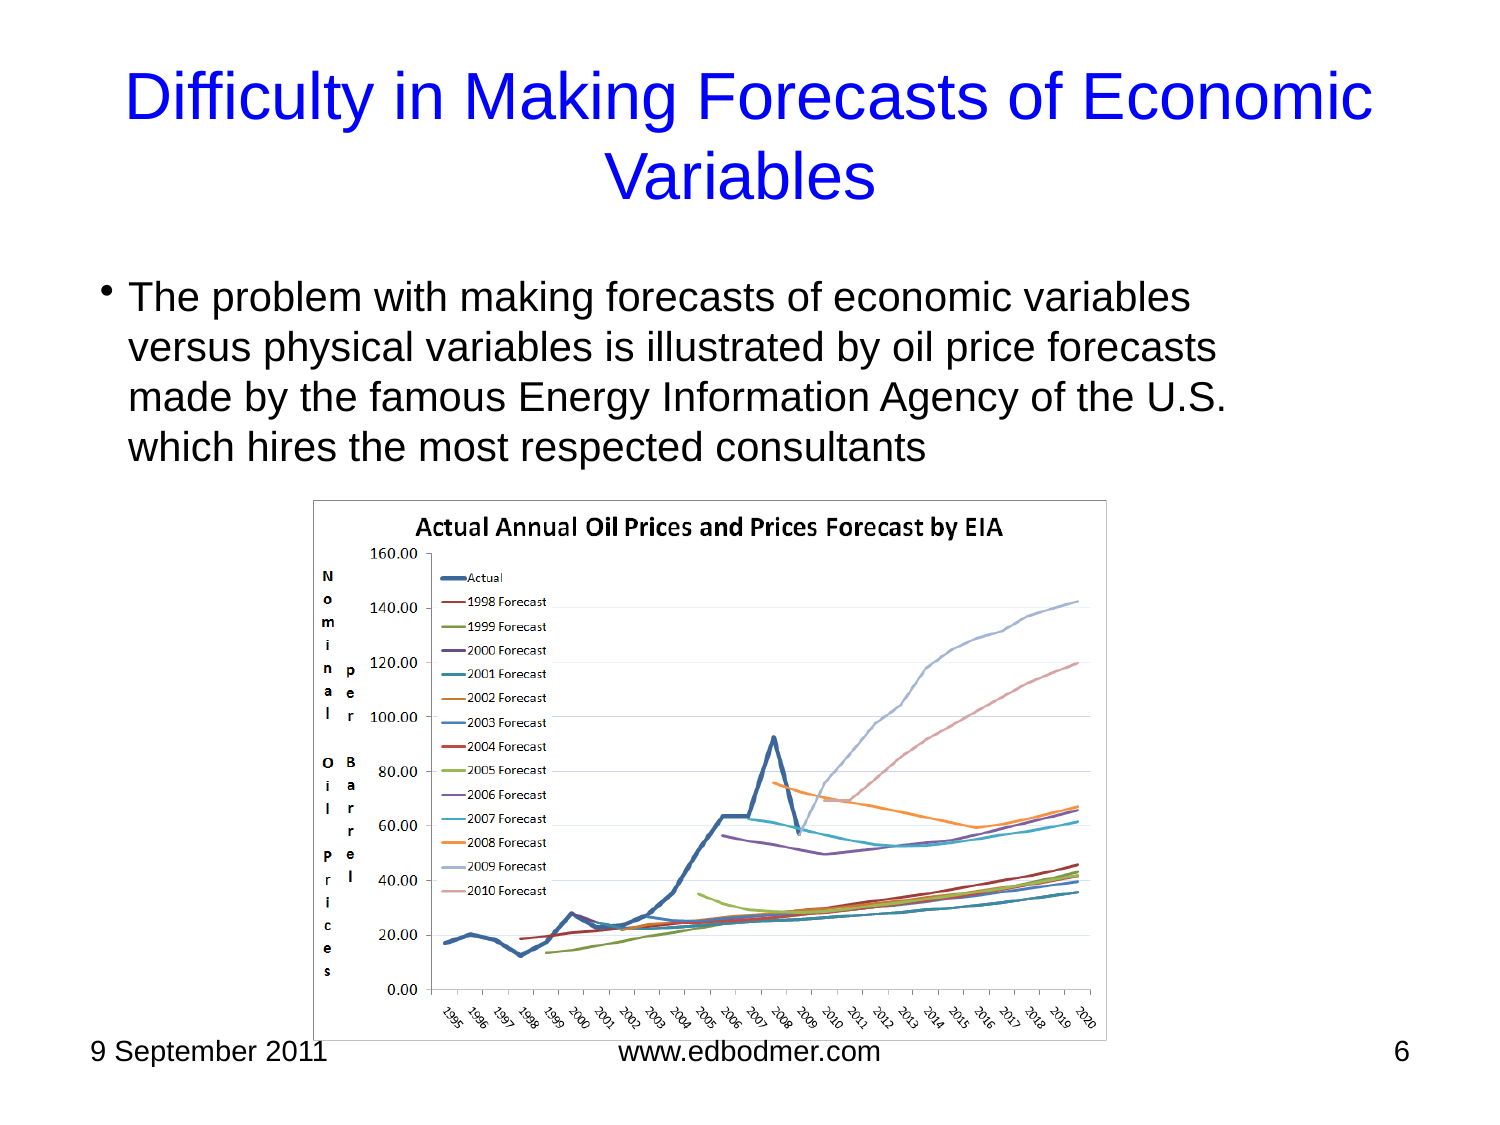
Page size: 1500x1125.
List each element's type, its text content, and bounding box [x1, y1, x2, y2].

slide_number 6 [1074, 1024, 1426, 1103]
picture [312, 499, 1107, 1041]
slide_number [74, 1024, 426, 1103]
list The problem with making forecasts of economic variables versus physical variables is illustrated by oil price forecasts made by the famous Energy Information Agency of the U.S. which hires the most respected consultants [74, 262, 1331, 622]
title Difficulty in Making Forecasts of Economic Variables [74, 44, 1426, 233]
footer www.edbodmer.com [512, 1049, 988, 1103]
